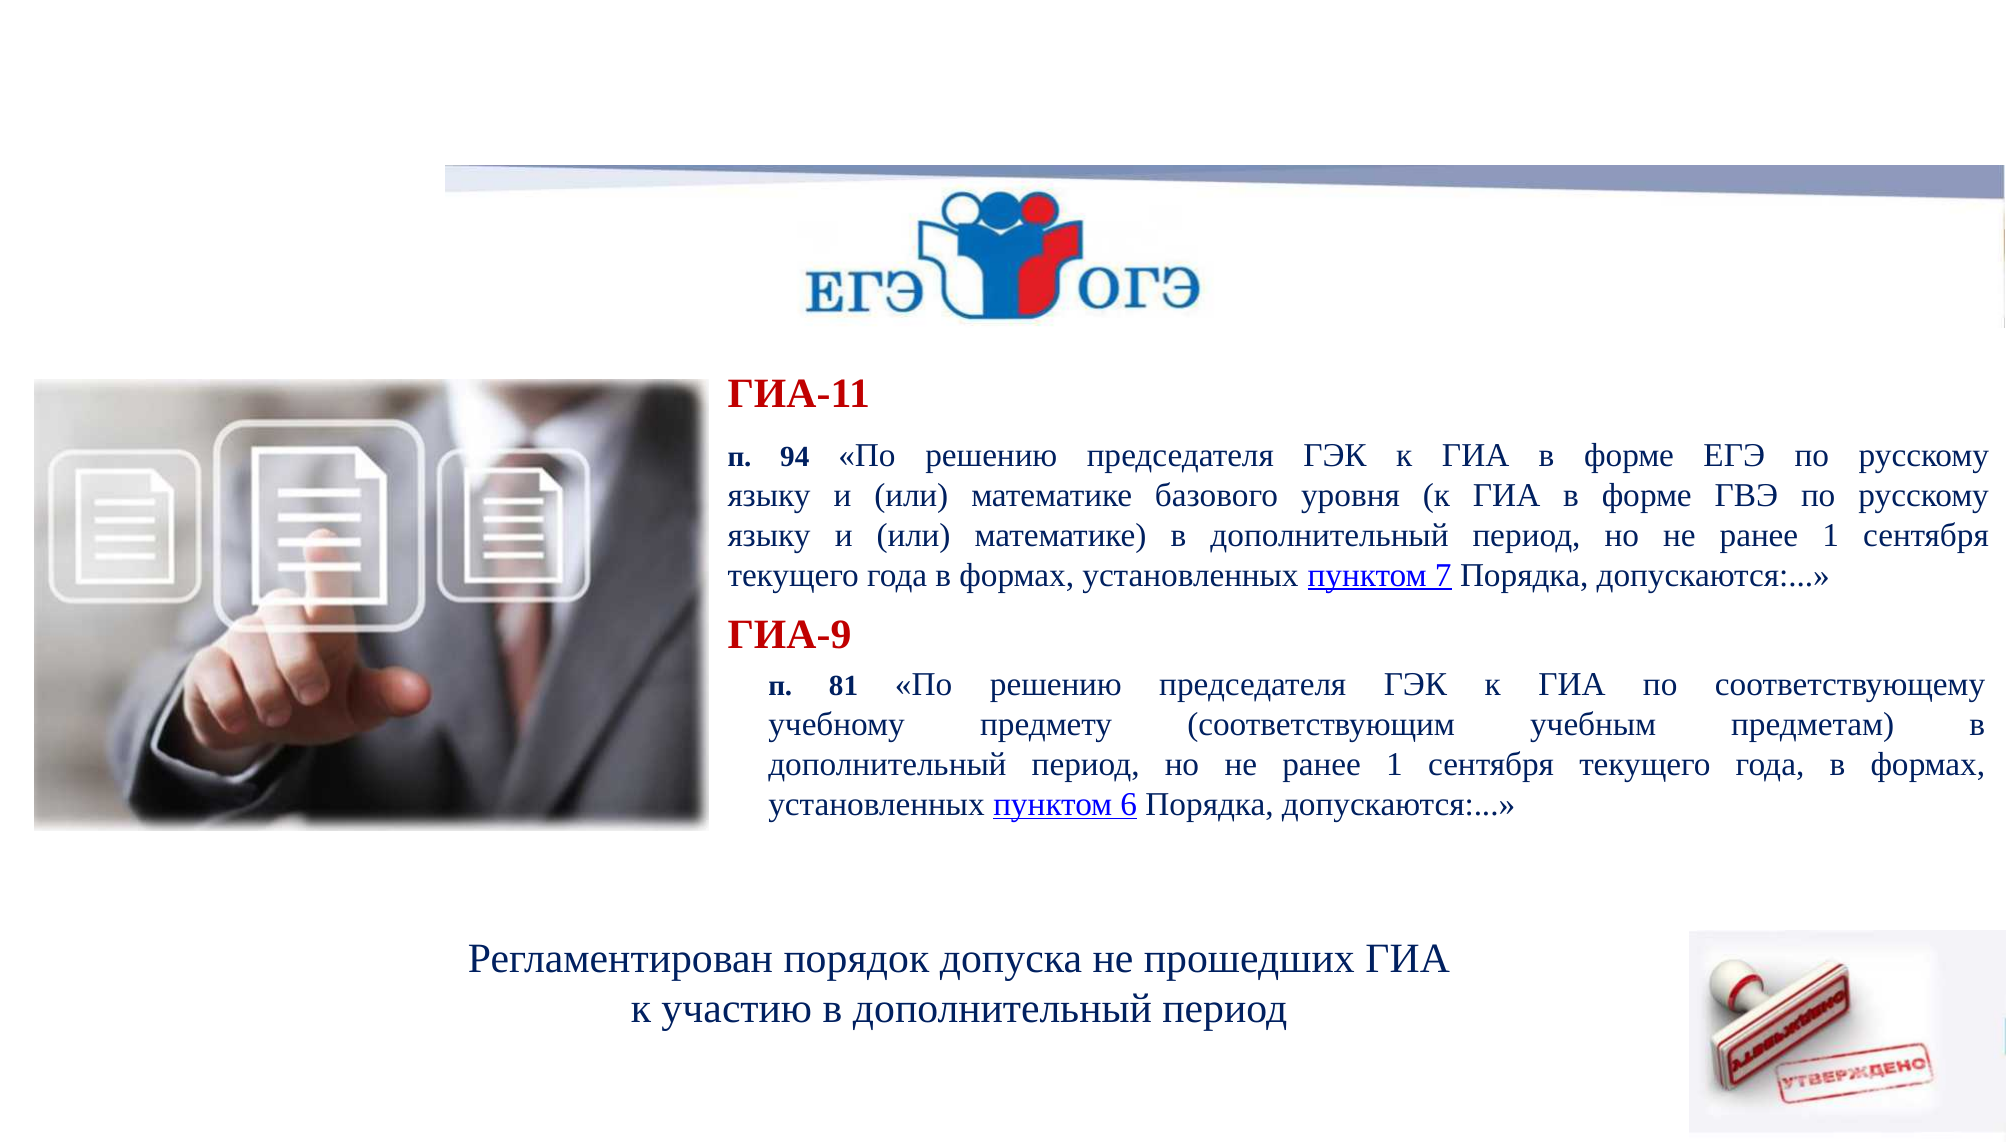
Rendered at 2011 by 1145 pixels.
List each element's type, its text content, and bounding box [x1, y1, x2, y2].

picture [20, 16, 2007, 1142]
text_box ГИА-11 п. 94 «По решению председателя ГЭК к ГИА в форме ЕГЭ по русскому языку и (или) математике базового уровня (к ГИА в форме ГВЭ по русскому языку и (или) математике) в дополнительный период, но не ранее 1 сентября текущего года в формах, установленных пунктом 7 Порядка, допускаются:...» ГИА-9 [727, 369, 1991, 663]
text_box п. 81 «По решению председателя ГЭК к ГИА по соответствующему учебному предмету (соответствующим учебным предметам) в дополнительный период, но не ранее 1 сентября текущего года, в формах, установленных пунктом 6 Порядка, допускаются:...» [768, 662, 1987, 865]
text_box Регламентирован порядок допуска не прошедших ГИА к участию в дополнительный период [416, 930, 1502, 1078]
